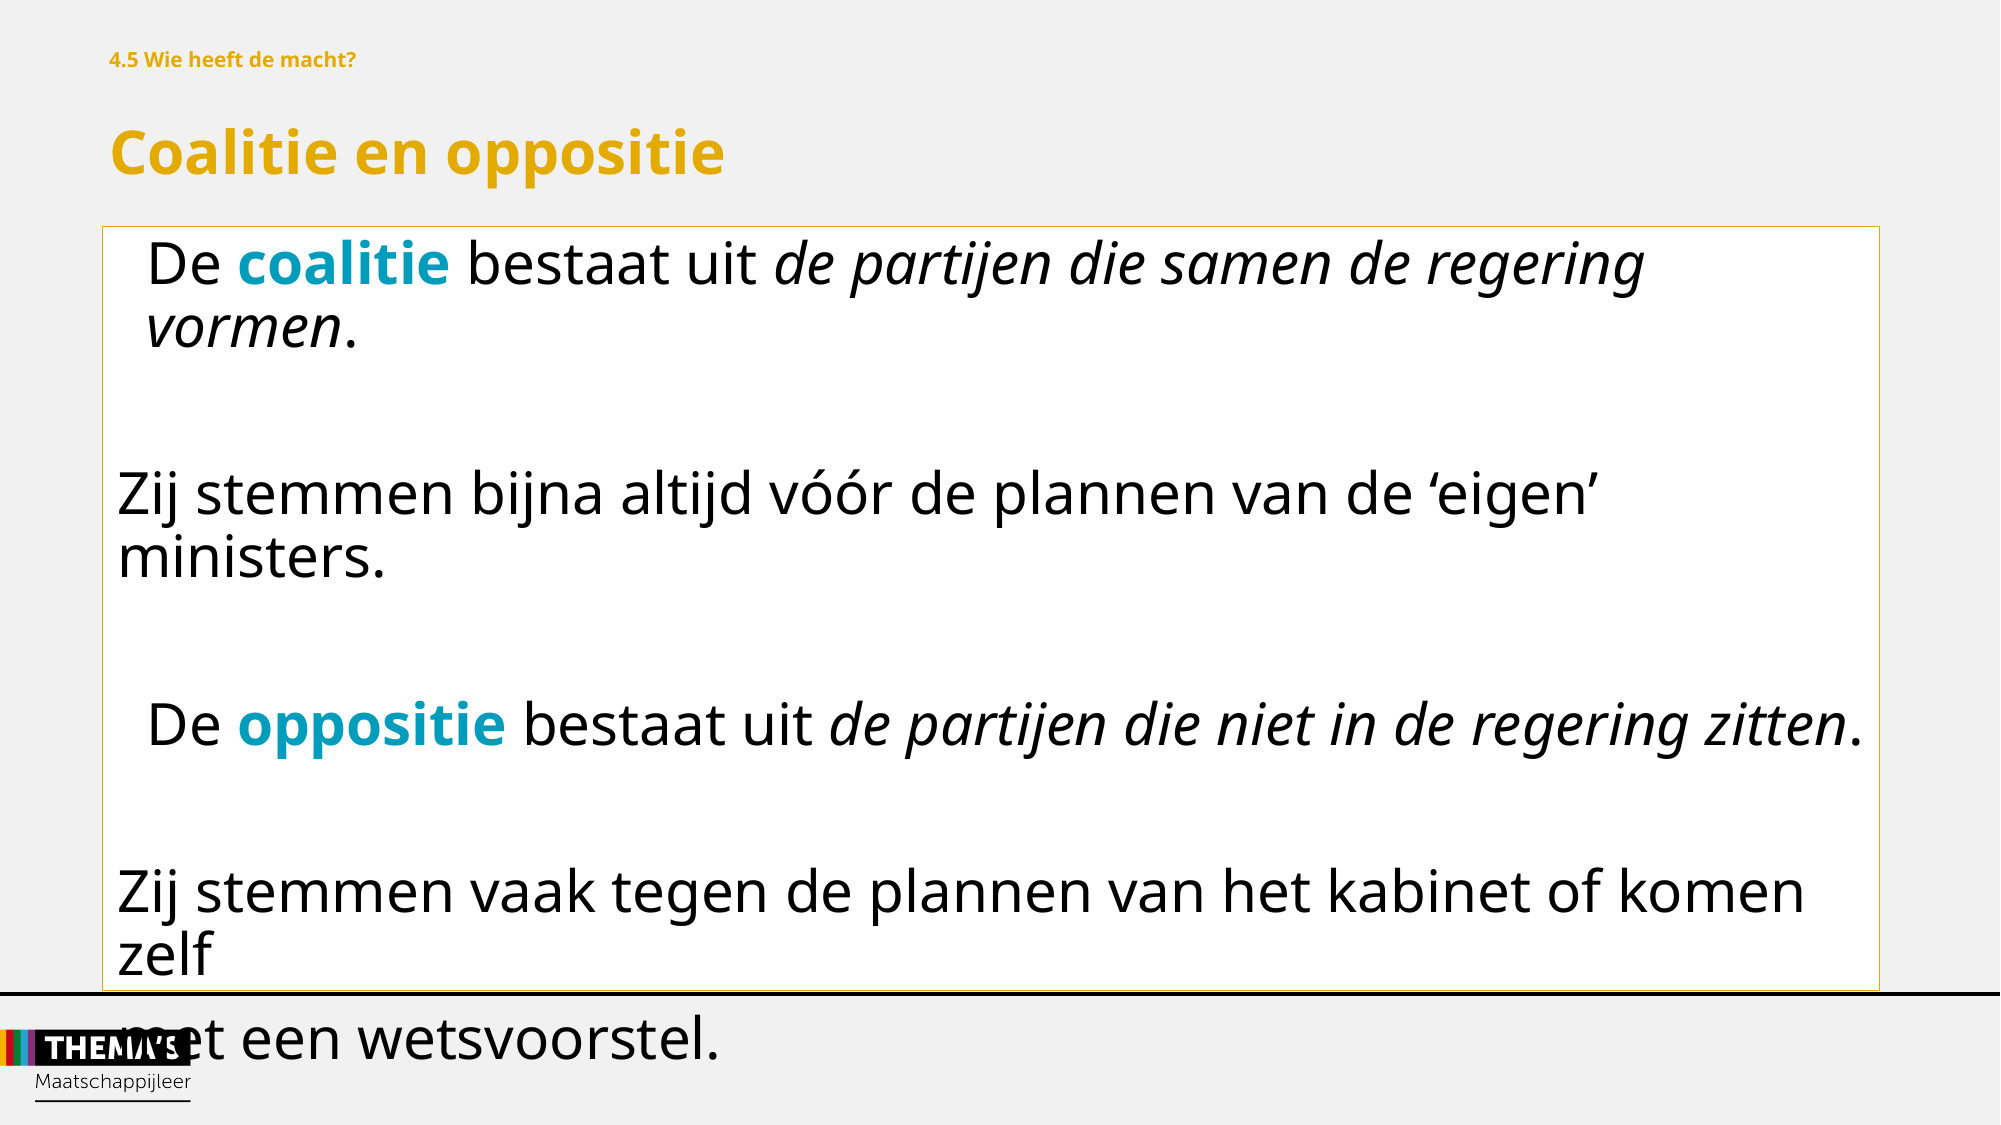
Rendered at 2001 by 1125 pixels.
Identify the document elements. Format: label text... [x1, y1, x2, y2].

list Coalitie en oppositie [94, 114, 1879, 205]
list 4.5 Wie heeft de macht? [94, 33, 941, 88]
list De coalitie bestaat uit de partijen die samen de regering vormen. Zij stemmen bijna altijd vóór de plannen van de ‘eigen’ ministers. De oppositie bestaat uit de partijen die niet in de regering zitten. Zij stemmen vaak tegen de plannen van het kabinet of komen zelf met een wetsvoorstel. [102, 226, 1880, 991]
picture [0, 993, 203, 1125]
